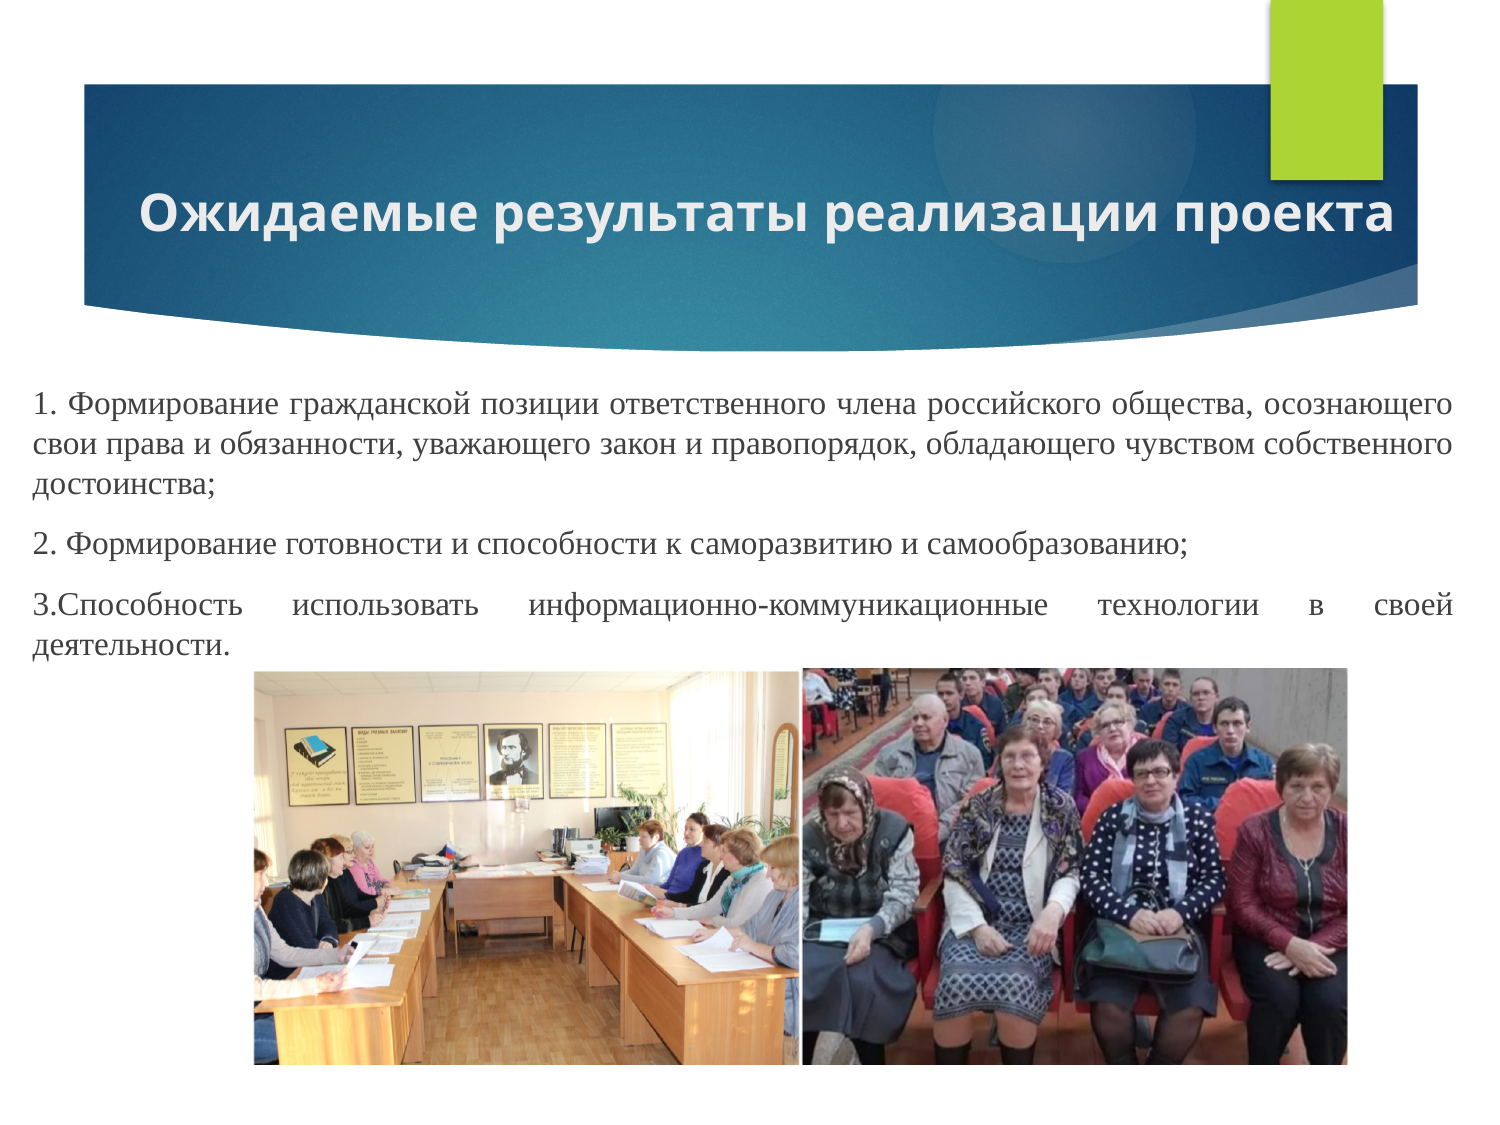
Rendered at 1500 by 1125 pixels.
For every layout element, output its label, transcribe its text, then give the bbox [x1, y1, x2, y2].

title Ожидаемые результаты реализации проекта [88, 152, 1447, 269]
picture [241, 668, 1359, 1065]
list 1. Формирование гражданской позиции ответственного члена российского общества, осознающего свои права и обязанности, уважающего закон и правопорядок, обладающего чувством собственного достоинства; 2. Формирование готовности и способности к саморазвитию и самообразованию; 3.Способность использовать информационно-коммуникационные технологии в своей деятельности. [17, 373, 1471, 1094]
